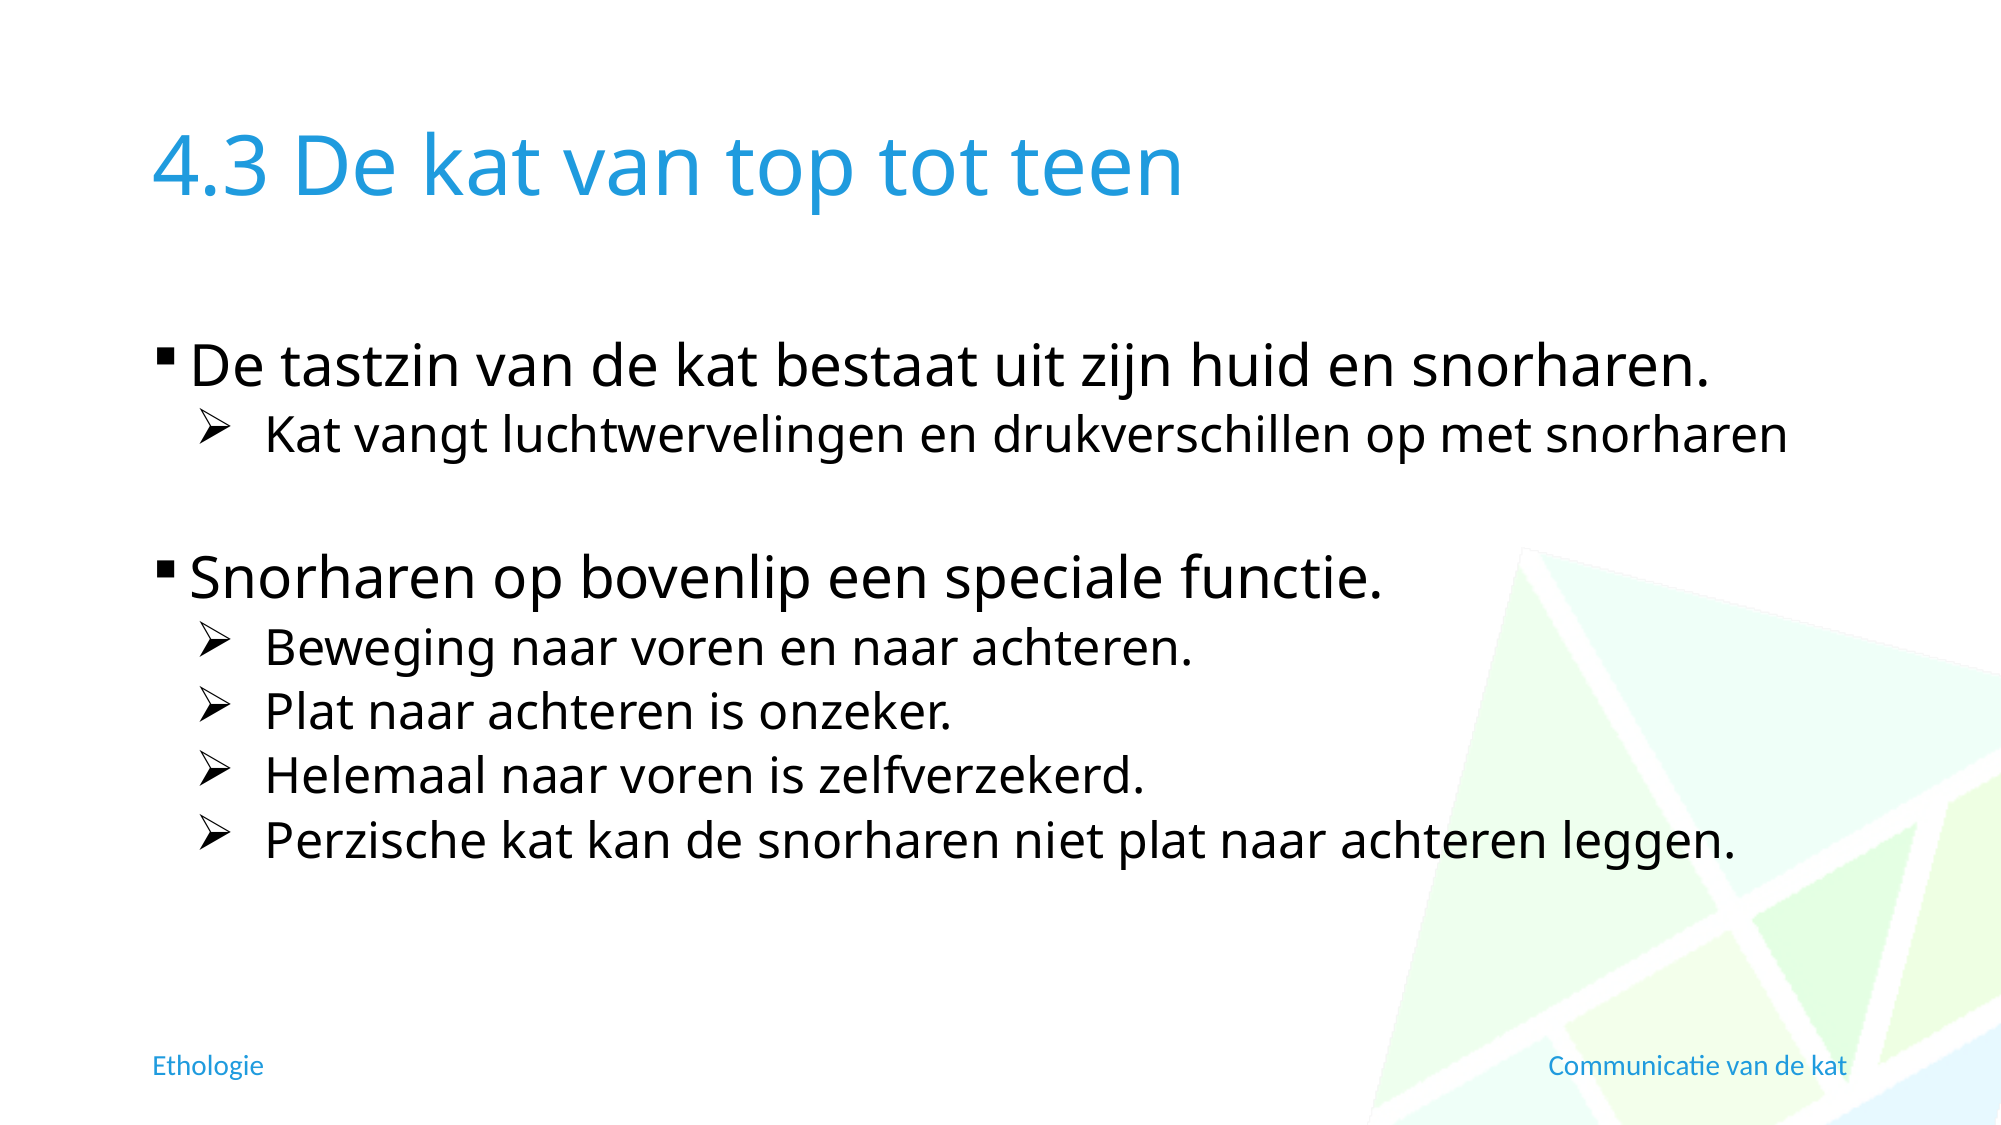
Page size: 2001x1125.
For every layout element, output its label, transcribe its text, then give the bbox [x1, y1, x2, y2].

list Ethologie [137, 1042, 588, 1103]
title 4.3 De kat van top tot teen [137, 59, 1863, 278]
list Communicatie van de kat [1412, 1042, 1863, 1103]
list De tastzin van de kat bestaat uit zijn huid en snorharen. Kat vangt luchtwervelingen en drukverschillen op met snorharen Snorharen op bovenlip een speciale functie. Beweging naar voren en naar achteren. Plat naar achteren is onzeker. Helemaal naar voren is zelfverzekerd. Perzische kat kan de snorharen niet plat naar achteren leggen. [137, 328, 1863, 1043]
